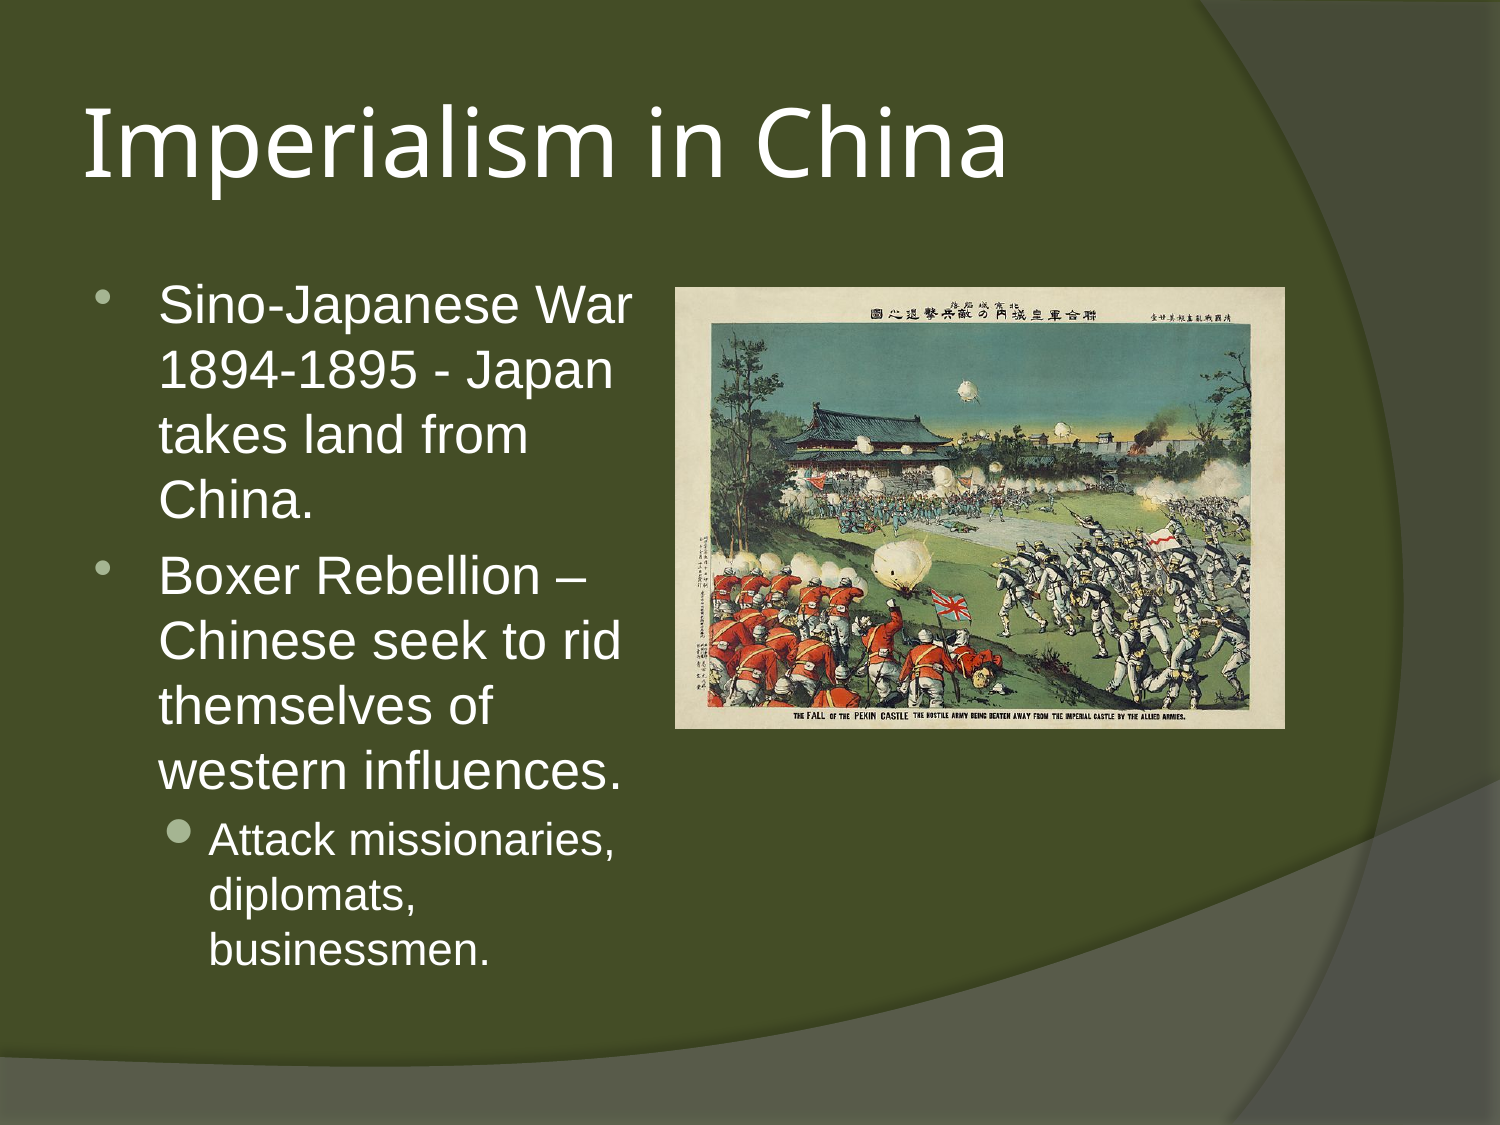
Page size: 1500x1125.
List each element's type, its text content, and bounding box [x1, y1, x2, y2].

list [674, 287, 1286, 730]
list Sino-Japanese War 1894-1895 - Japan takes land from China. Boxer Rebellion – Chinese seek to rid themselves of western influences. Attack missionaries, diplomats, businessmen. [75, 262, 675, 1005]
title Imperialism in China [75, 45, 1300, 233]
